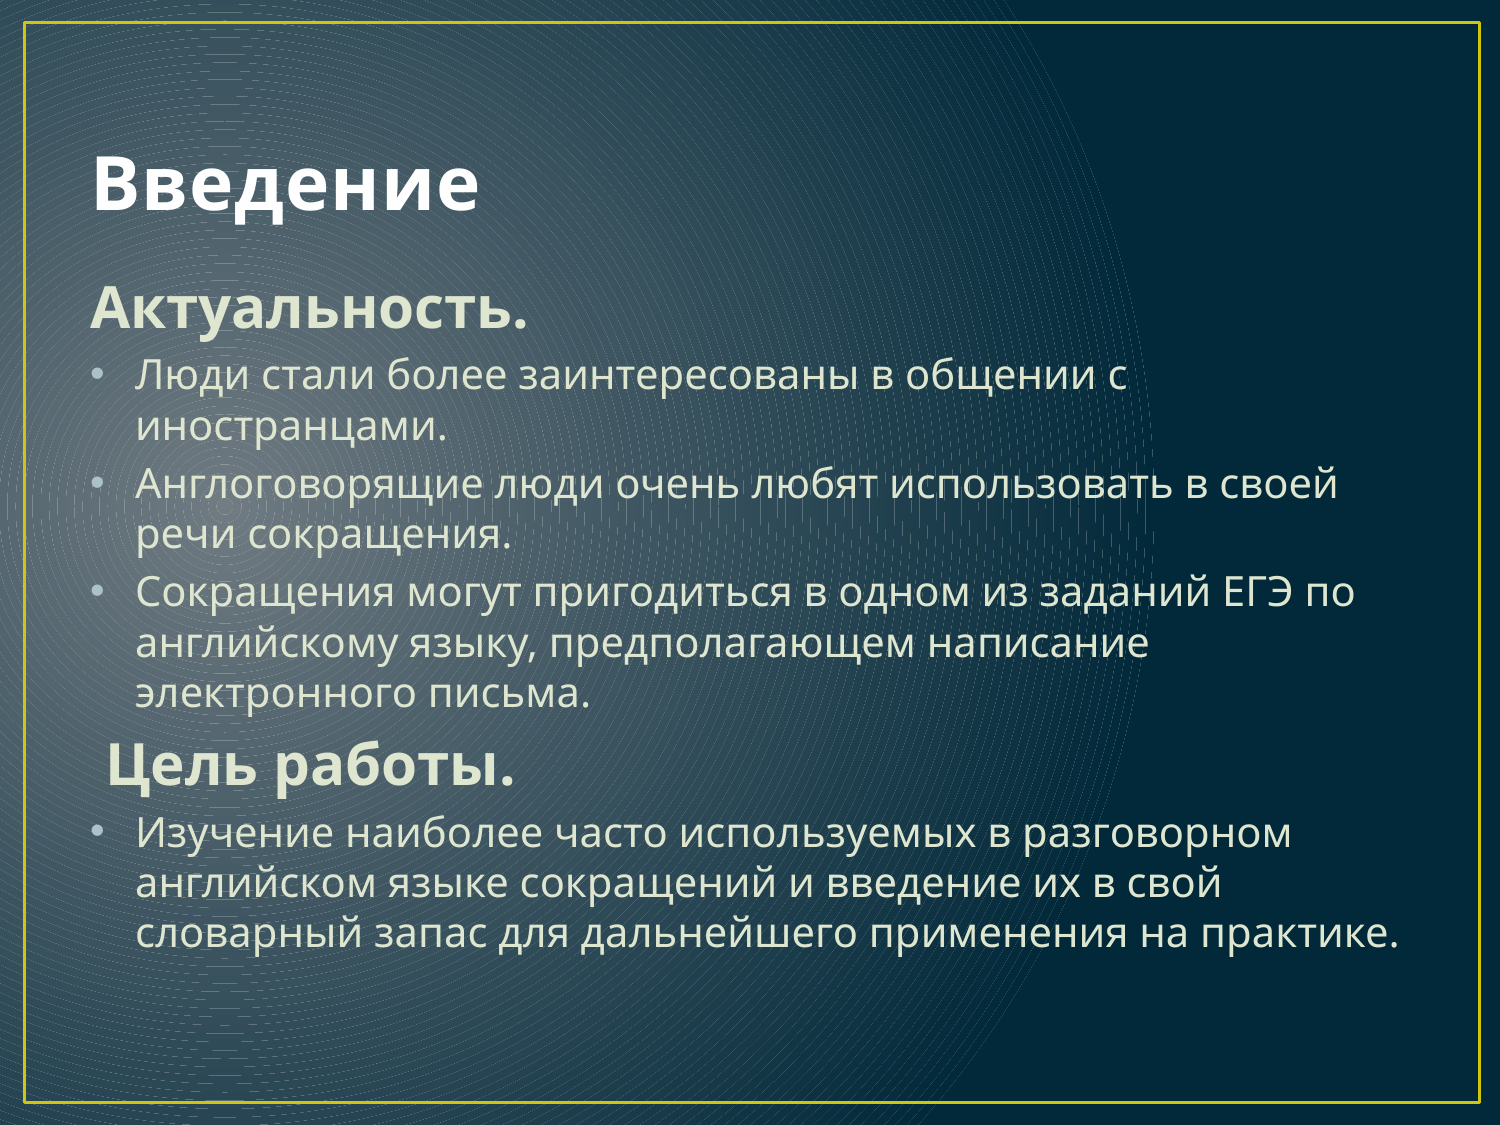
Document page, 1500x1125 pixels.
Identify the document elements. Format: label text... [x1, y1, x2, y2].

title Введение [75, 45, 1425, 233]
list Актуальность. Люди стали более заинтересованы в общении с иностранцами. Англоговорящие люди очень любят использовать в своей речи сокращения. Сокращения могут пригодиться в одном из заданий ЕГЭ по английскому языку, предполагающем написание электронного письма. Цель работы. Изучение наиболее часто используемых в разговорном английском языке сокращений и введение их в свой словарный запас для дальнейшего применения на практике. [75, 262, 1425, 1047]
